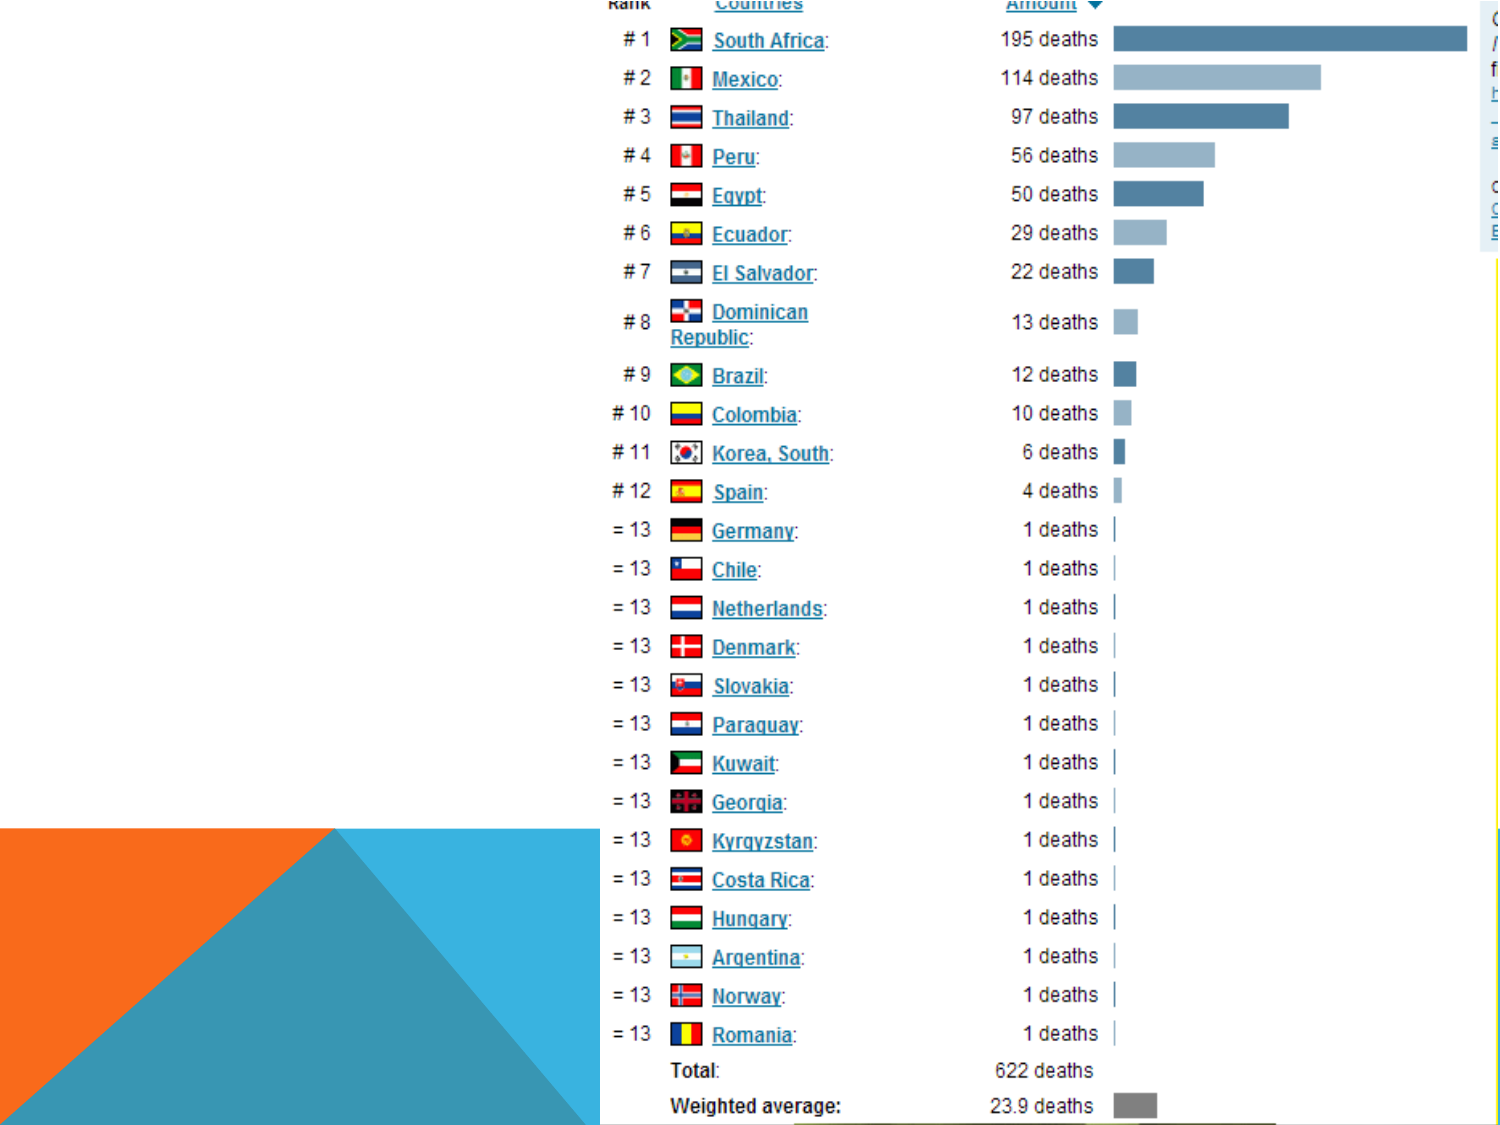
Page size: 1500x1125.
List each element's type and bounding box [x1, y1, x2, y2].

picture [600, 1, 1498, 1125]
